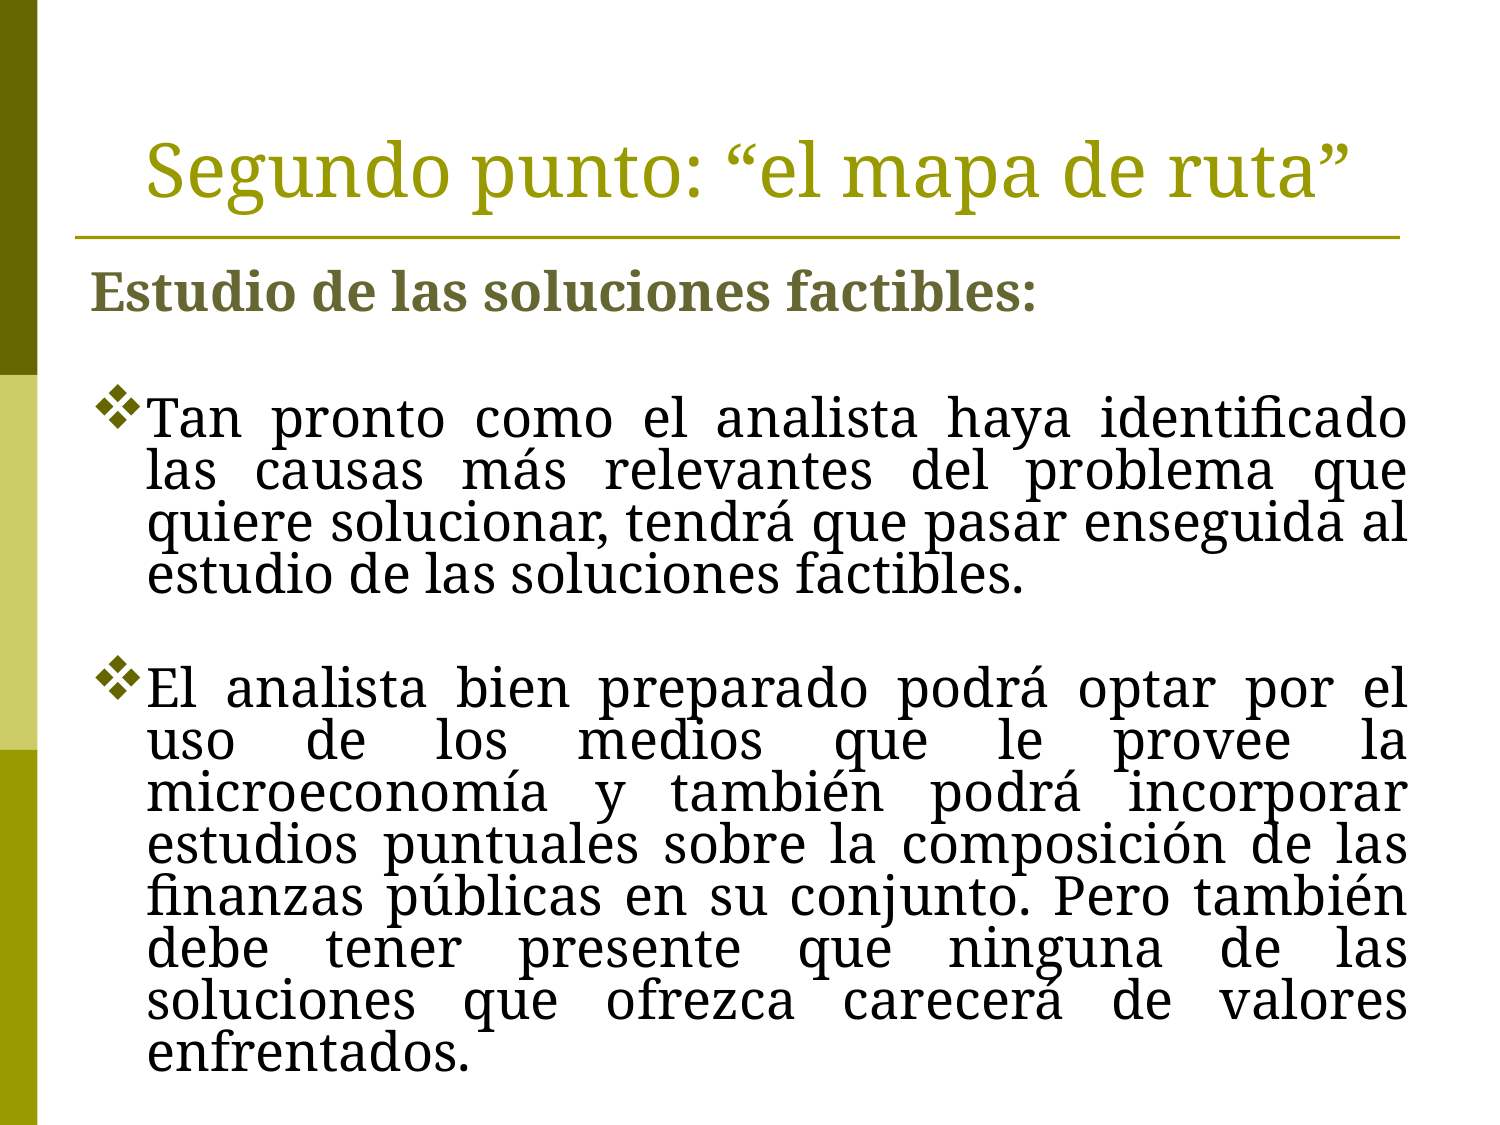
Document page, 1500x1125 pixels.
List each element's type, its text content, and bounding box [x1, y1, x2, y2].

list Estudio de las soluciones factibles: Tan pronto como el analista haya identificado las causas más relevantes del problema que quiere solucionar, tendrá que pasar enseguida al estudio de las soluciones factibles. El analista bien preparado podrá optar por el uso de los medios que le provee la microeconomía y también podrá incorporar estudios puntuales sobre la composición de las finanzas públicas en su conjunto. Pero también debe tener presente que ninguna de las soluciones que ofrezca carecerá de valores enfrentados. [74, 262, 1426, 1000]
title Segundo punto: “el mapa de ruta” [74, 32, 1426, 221]
